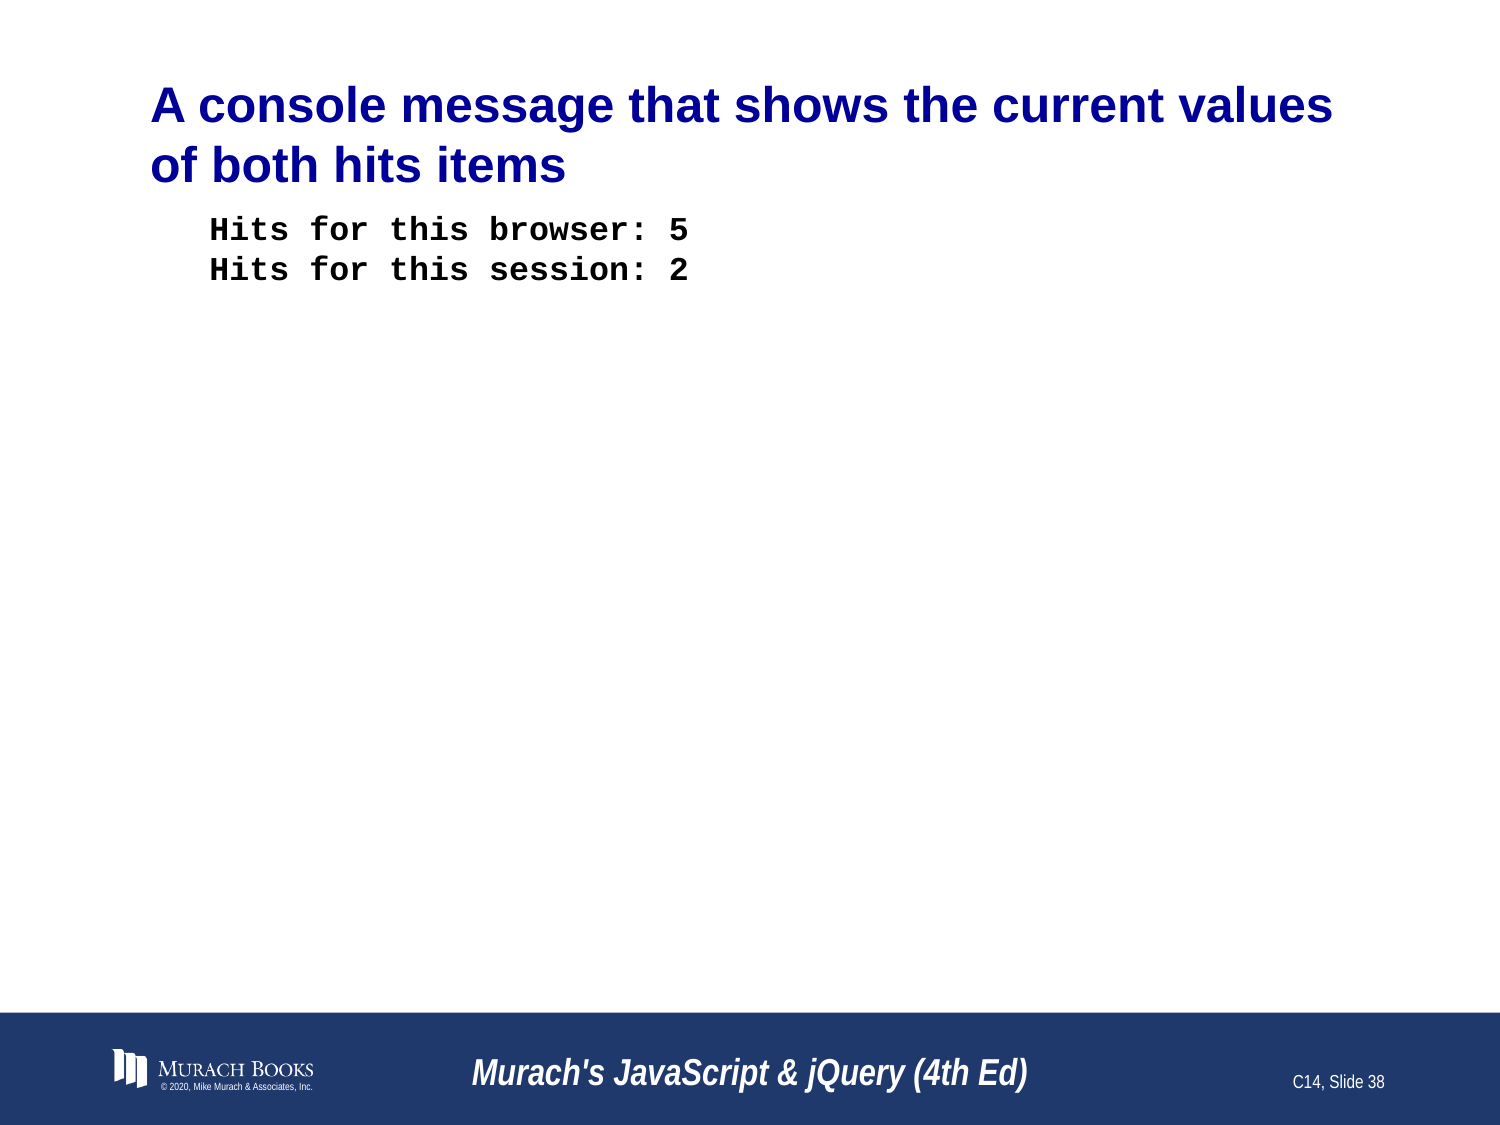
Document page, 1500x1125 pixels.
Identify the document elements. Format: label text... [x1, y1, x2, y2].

slide_number Murach's JavaScript & jQuery (4th Ed) [463, 1025, 1050, 1100]
footer © 2020, Mike Murach & Associates, Inc. [12, 1025, 463, 1100]
slide_number C14, Slide 38 [1087, 1025, 1400, 1100]
title A console message that shows the current values of both hits items [150, 72, 1350, 194]
list Hits for this browser: 5 Hits for this session: 2 [137, 200, 1350, 1000]
